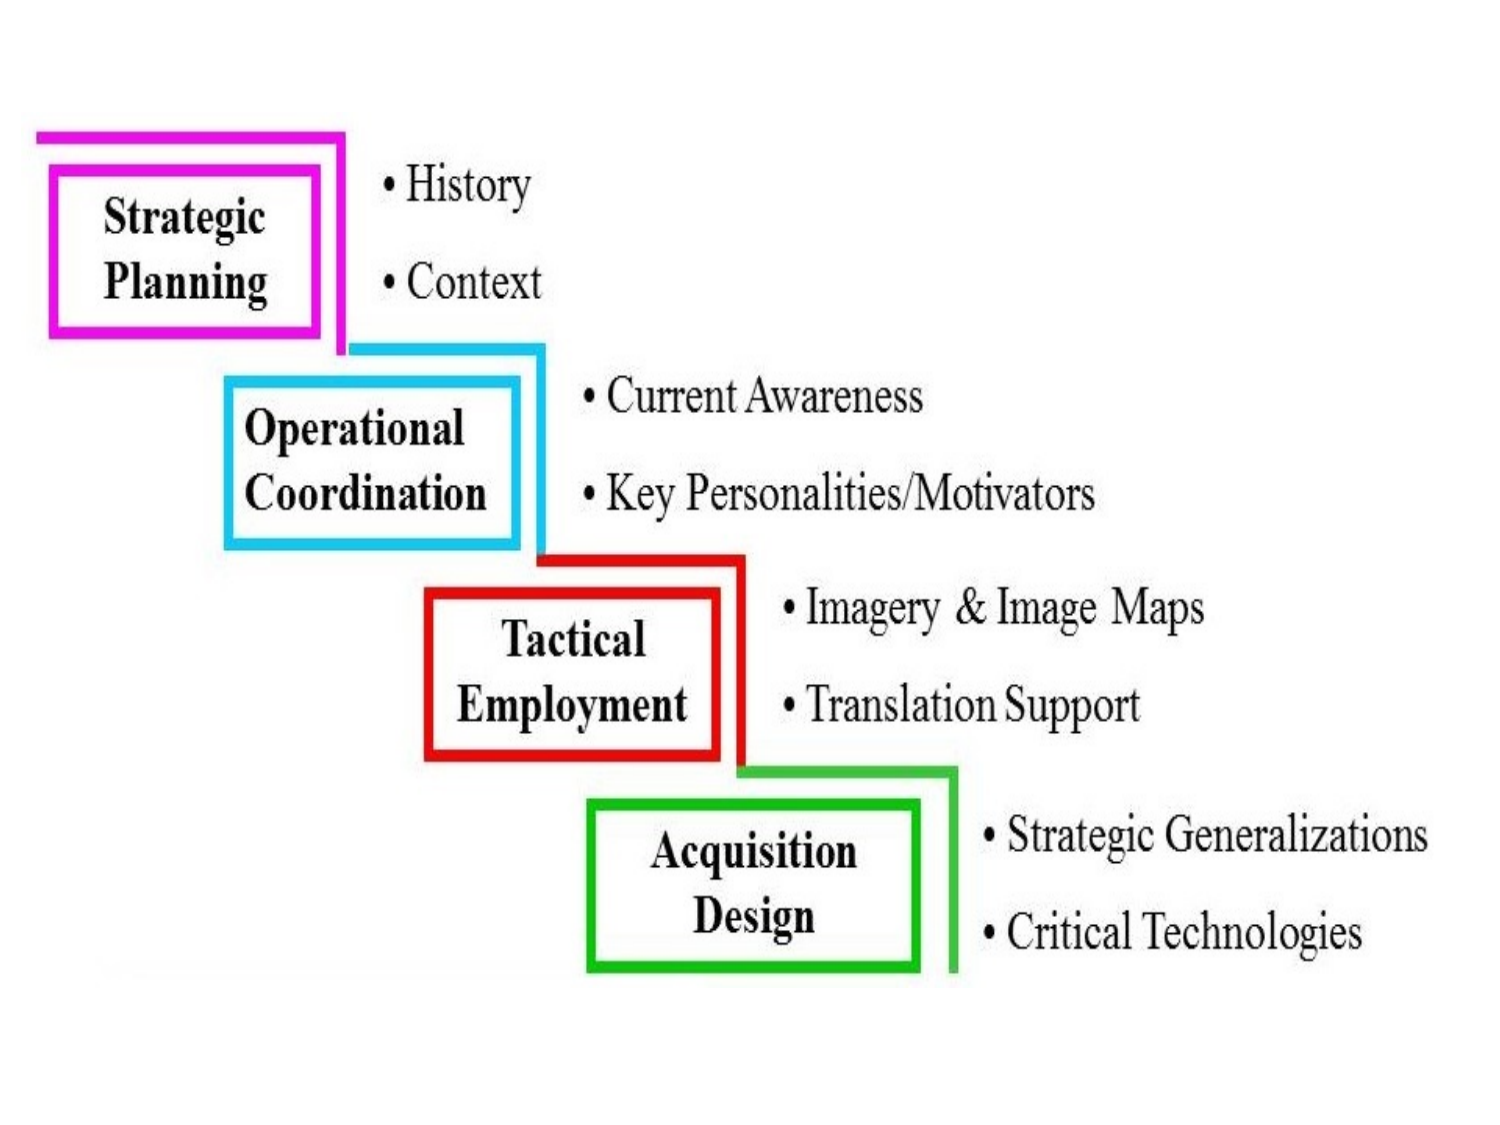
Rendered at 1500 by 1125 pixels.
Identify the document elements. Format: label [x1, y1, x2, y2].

picture [20, 112, 1480, 988]
